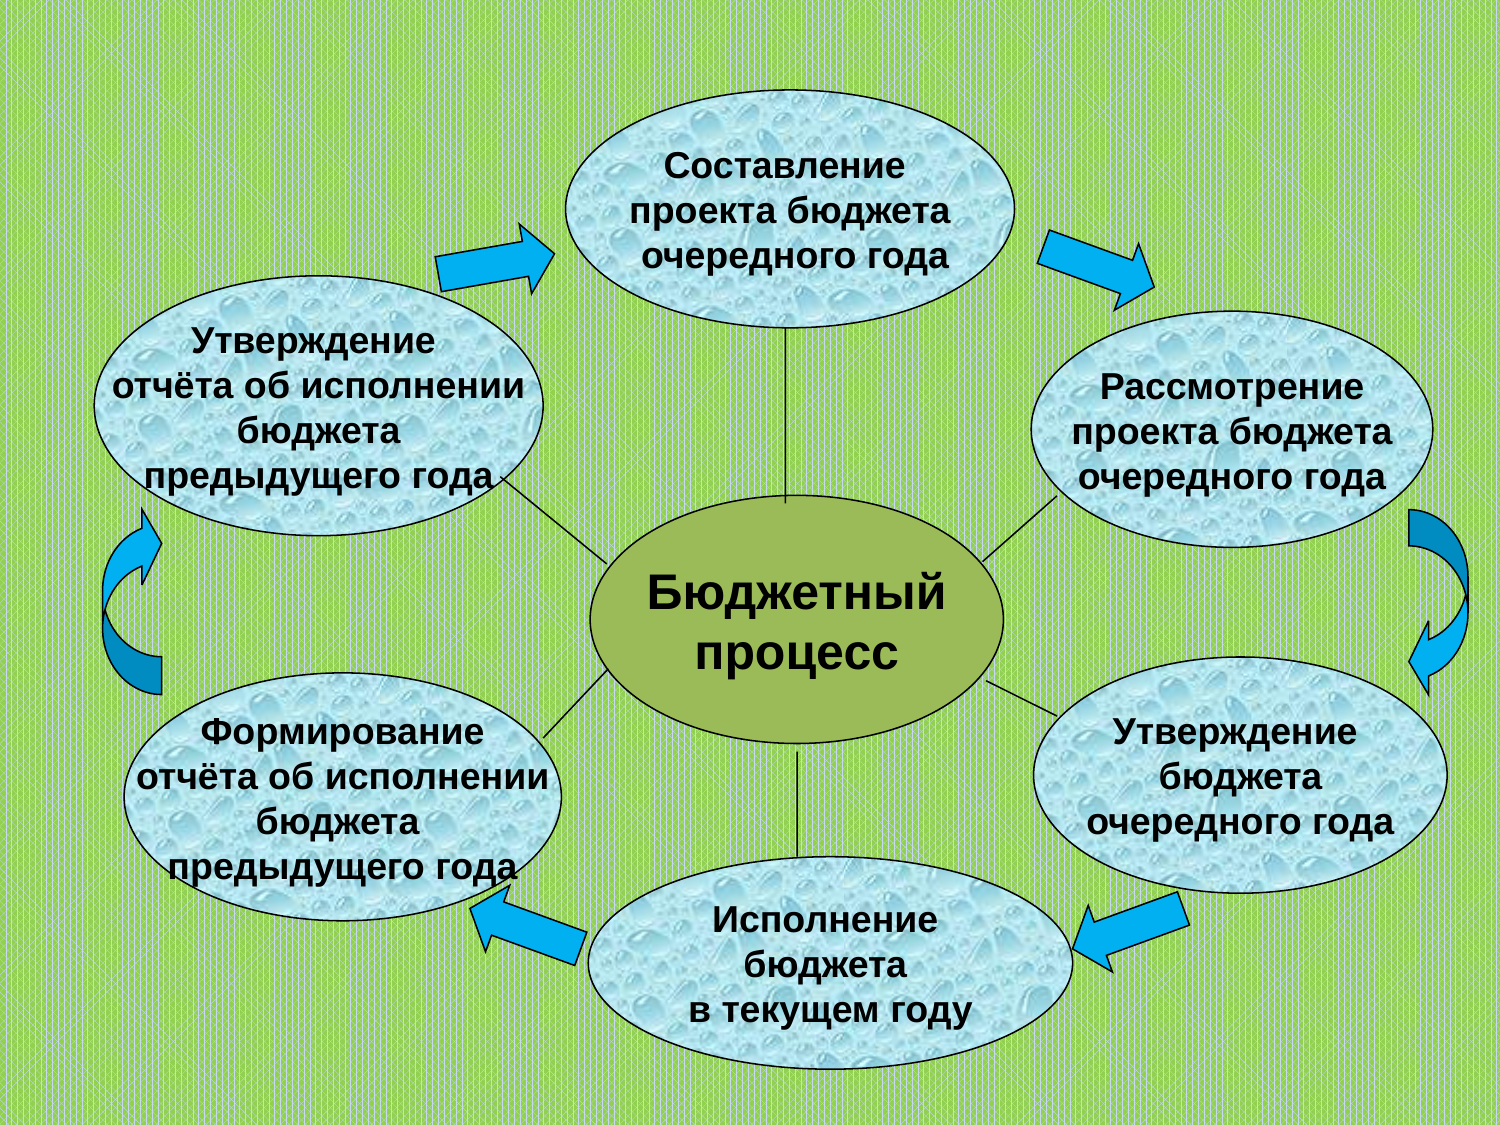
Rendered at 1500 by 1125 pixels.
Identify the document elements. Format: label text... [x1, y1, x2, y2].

text_box [469, 885, 587, 966]
text_box Рассмотрение проекта бюджета очередного года [1031, 311, 1433, 548]
text_box Составление проекта бюджета очередного года [565, 89, 1015, 328]
text_box [102, 509, 162, 695]
text_box Формирование отчёта об исполнении бюджета предыдущего года [124, 672, 562, 921]
text_box [1037, 230, 1155, 311]
text_box [435, 223, 555, 294]
text_box Исполнение бюджета в текущем году [588, 856, 1073, 1070]
text_box Утверждение бюджета очередного года [1033, 656, 1448, 894]
text_box Утверждение отчёта об исполнении бюджета предыдущего года [94, 275, 544, 536]
text_box [1072, 891, 1190, 972]
text_box Бюджетный процесс [590, 495, 1004, 744]
text_box [1408, 509, 1468, 695]
